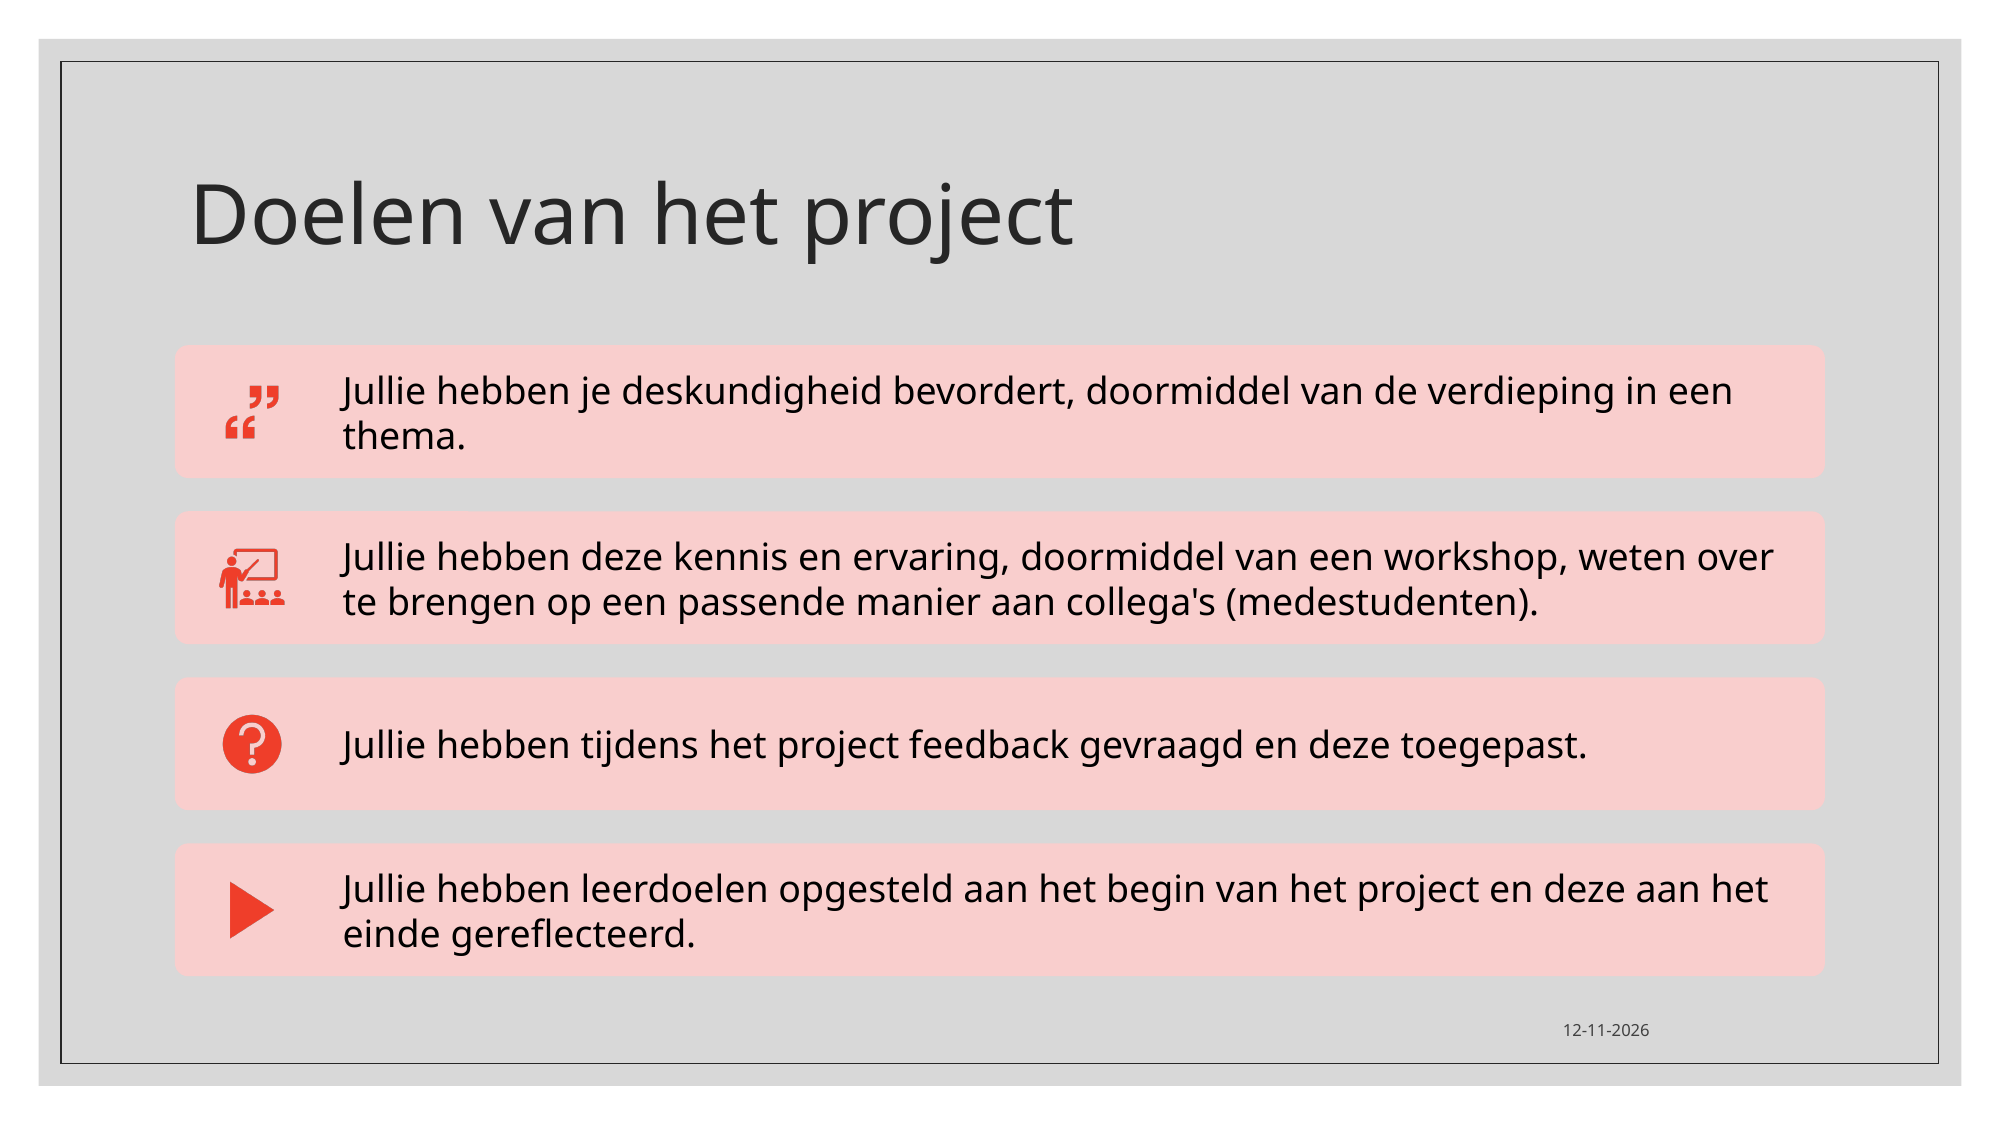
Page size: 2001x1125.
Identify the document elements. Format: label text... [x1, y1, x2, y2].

title Doelen van het project [174, 105, 1825, 331]
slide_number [1190, 990, 1665, 1050]
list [174, 344, 1825, 977]
